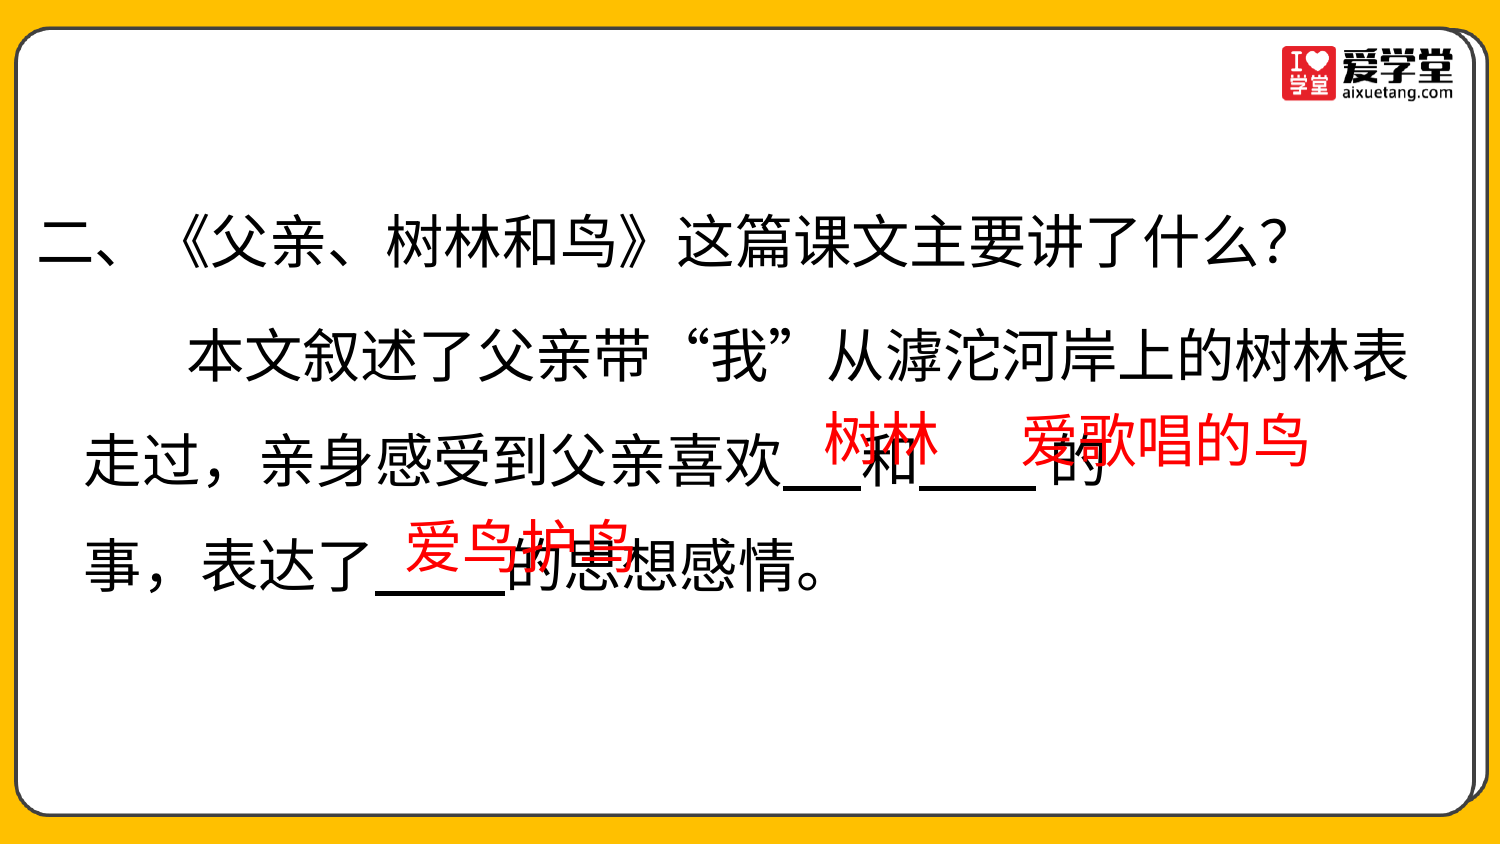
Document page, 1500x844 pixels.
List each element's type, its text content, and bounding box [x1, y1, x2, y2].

text_box 爱鸟护鸟 [389, 503, 653, 588]
text_box 二、《父亲、树林和鸟》这篇课文主要讲了什么？ [21, 163, 1492, 283]
picture [0, 0, 1500, 844]
text_box 树林 [808, 394, 955, 480]
text_box 爱歌唱的鸟 [1005, 396, 1327, 482]
text_box 本文叙述了父亲带“我”从滹沱河岸上的树林表走过，亲身感受到父亲喜欢 和 的 事，表达了 的思想感情。 [69, 276, 1468, 607]
